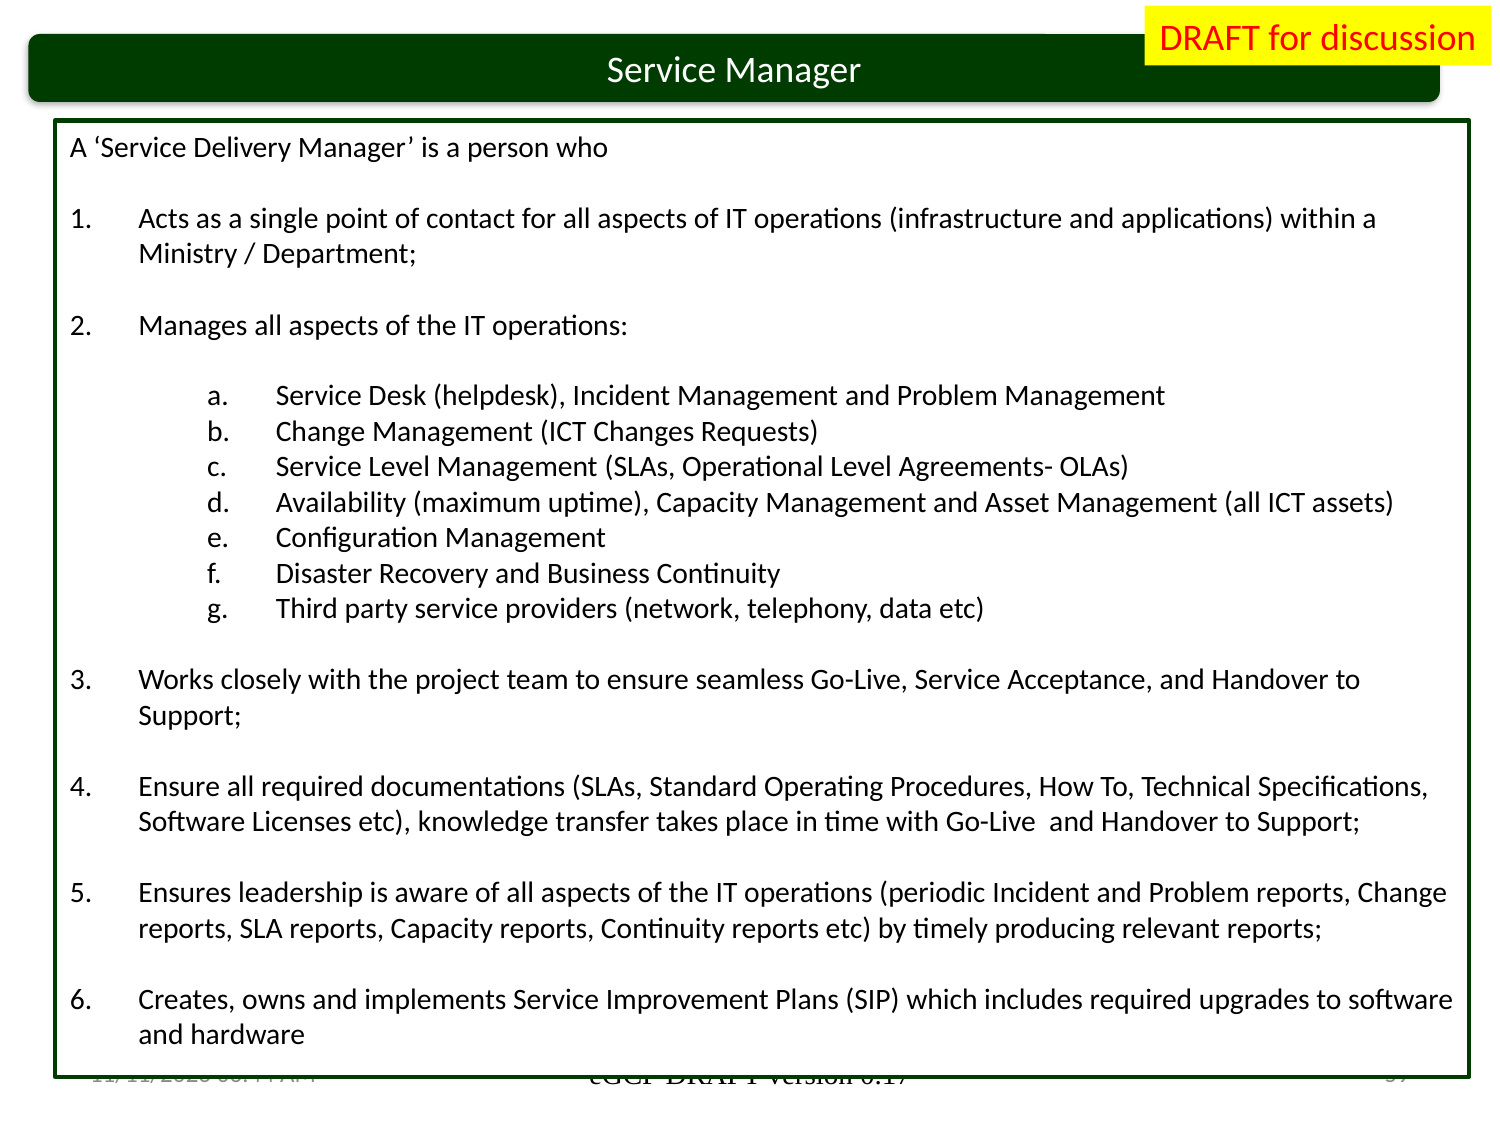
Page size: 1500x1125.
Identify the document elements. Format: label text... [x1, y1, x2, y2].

footer eGCF DRAFT version 0.17 [512, 1042, 988, 1103]
text_box DRAFT for discussion [1144, 5, 1492, 66]
text_box Service Manager [27, 33, 1441, 103]
text_box A ‘Service Delivery Manager’ is a person who Acts as a single point of contact for all aspects of IT operations (infrastructure and applications) within a Ministry / Department; Manages all aspects of the IT operations: Service Desk (helpdesk), Incident Management and Problem Management Change Management (ICT Changes Requests) Service Level Management (SLAs, Operational Level Agreements- OLAs) Availability (maximum uptime), Capacity Management and Asset Management (all ICT assets) Configuration Management Disaster Recovery and Business Continuity Third party service providers (network, telephony, data etc) Works closely with the project team to ensure seamless Go-Live, Service Acceptance, and Handover to Support; Ensure all required documentations (SLAs, Standard Operating Procedures, How To, Technical Specifications, Software Licenses etc), knowledge transfer takes place in time with Go-Live and Handover to Support; Ensures leadership is aware of all aspects of the IT operations (periodic Incident and Problem reports, Change reports, SLA reports, Capacity reports, Continuity reports etc) by timely producing relevant reports; Creates, owns and implements Service Improvement Plans (SIP) which includes required upgrades to software and hardware [53, 118, 1471, 1079]
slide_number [75, 1042, 425, 1103]
slide_number 59 [1074, 1042, 1425, 1103]
